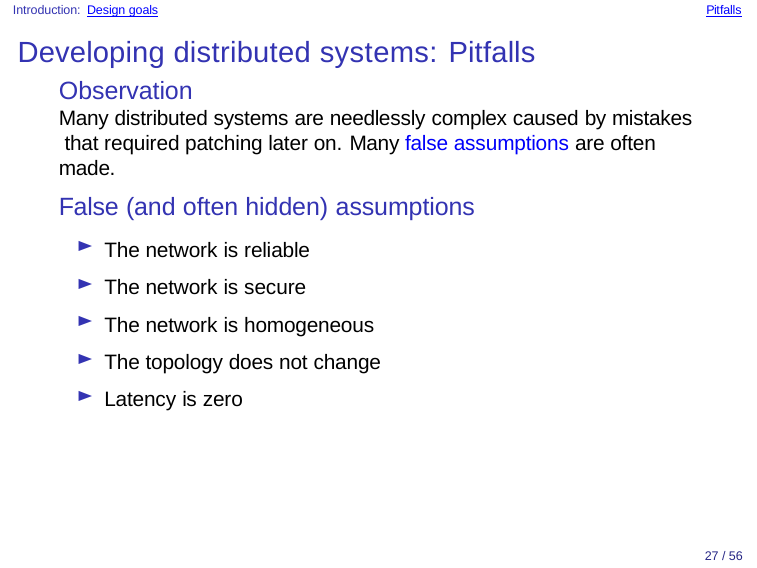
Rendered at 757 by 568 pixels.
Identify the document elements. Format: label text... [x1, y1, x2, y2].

text_box Introduction: Design goals [10, 0, 163, 18]
text_box Pitfalls [704, 0, 745, 18]
text_box 27 / 56 [702, 546, 745, 563]
text_box Developing distributed systems: Pitfalls Observation Many distributed systems are needlessly complex caused by mistakes that required patching later on. Many false assumptions are often made. False (and often hidden) assumptions The network is reliable The network is secure The network is homogeneous The topology does not change Latency is zero [11, 23, 703, 411]
